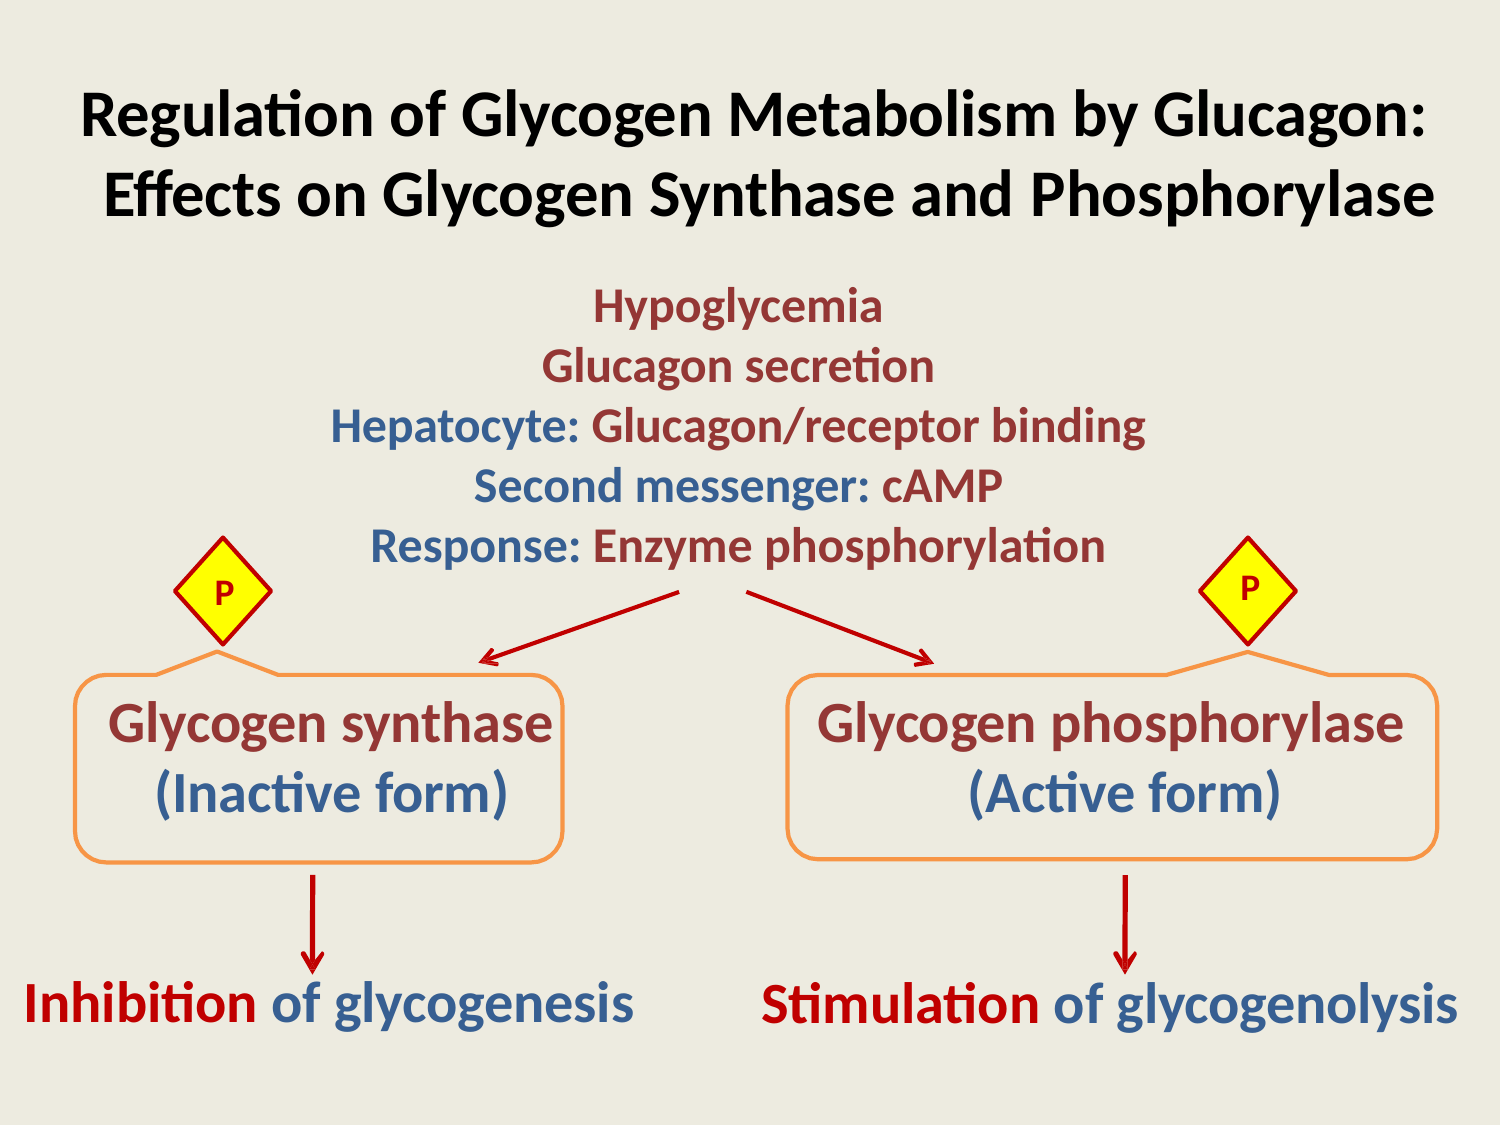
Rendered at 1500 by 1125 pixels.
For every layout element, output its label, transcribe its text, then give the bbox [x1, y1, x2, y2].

text_box [745, 589, 935, 667]
text_box Inhibition of glycogenesis [21, 964, 641, 1035]
text_box P [212, 567, 237, 613]
text_box [787, 651, 1438, 860]
text_box [174, 537, 272, 645]
text_box Hypoglycemia Glucagon secretion Hepatocyte: Glucagon/receptor binding Second messenger: cAMP Response: Enzyme phosphorylation [324, 272, 1152, 573]
text_box [1113, 875, 1137, 975]
text_box [75, 651, 563, 863]
text_box Stimulation of glycogenolysis [759, 964, 1468, 1035]
text_box [478, 589, 680, 667]
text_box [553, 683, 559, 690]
text_box [1199, 537, 1296, 645]
text_box P [1238, 562, 1263, 608]
text_box [300, 874, 325, 975]
title Regulation of Glycogen Metabolism by Glucagon: Effects on Glycogen Synthase and Phosphorylase [78, 69, 1440, 258]
